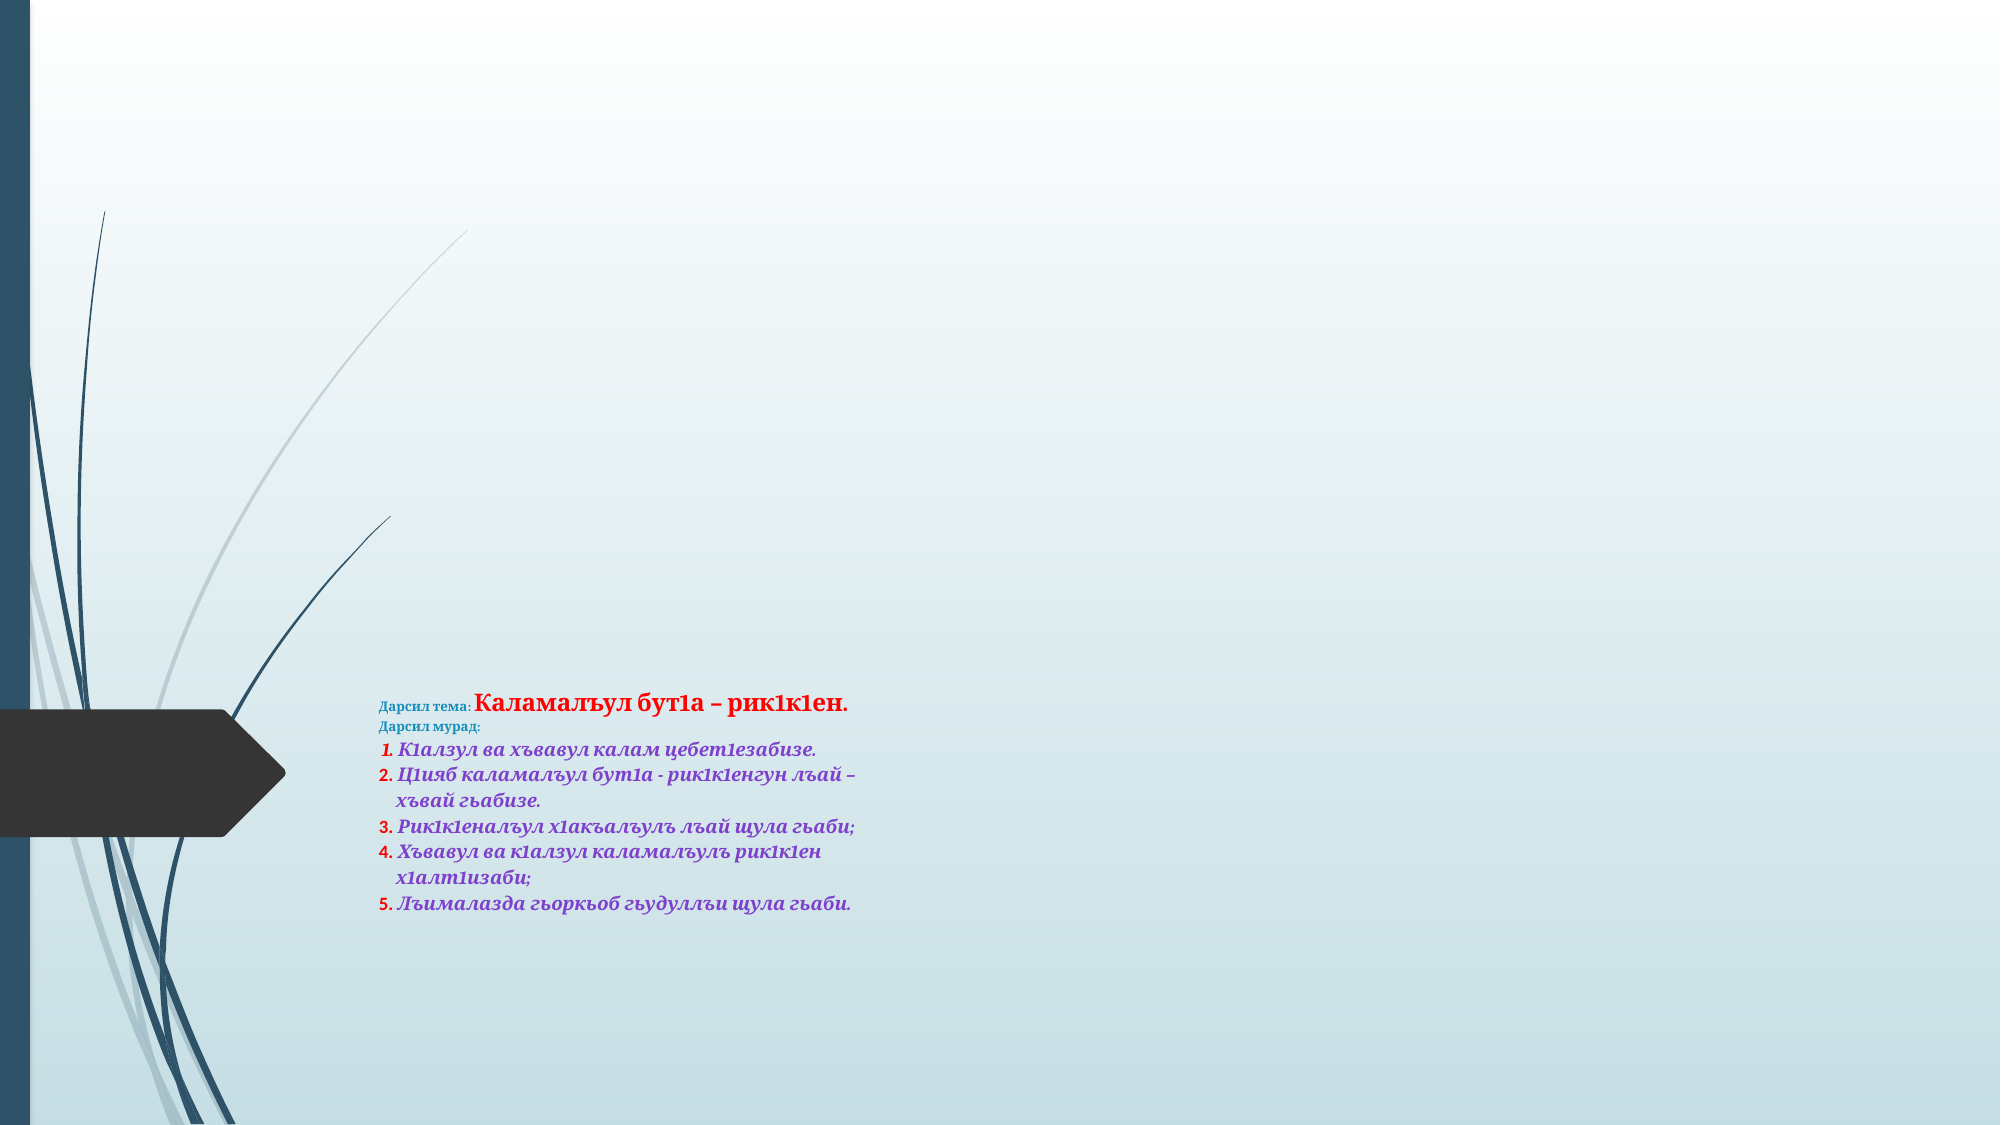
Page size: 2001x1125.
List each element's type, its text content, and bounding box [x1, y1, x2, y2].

title Дарсил тема: Каламалъул бут1а – рик1к1ен. Дарсил мурад: 1. К1алзул ва хъвавул калам цебет1езабизе. 2. Ц1ияб каламалъул бут1а - рик1к1енгун лъай – хъвай гьабизе. 3. Рик1к1еналъул х1акъалъулъ лъай щула гьаби; 4. Хъвавул ва к1алзул каламалъулъ рик1к1ен х1алт1изаби; 5. Лъималазда гьоркьоб гьудуллъи щула гьаби. [363, 572, 1827, 944]
